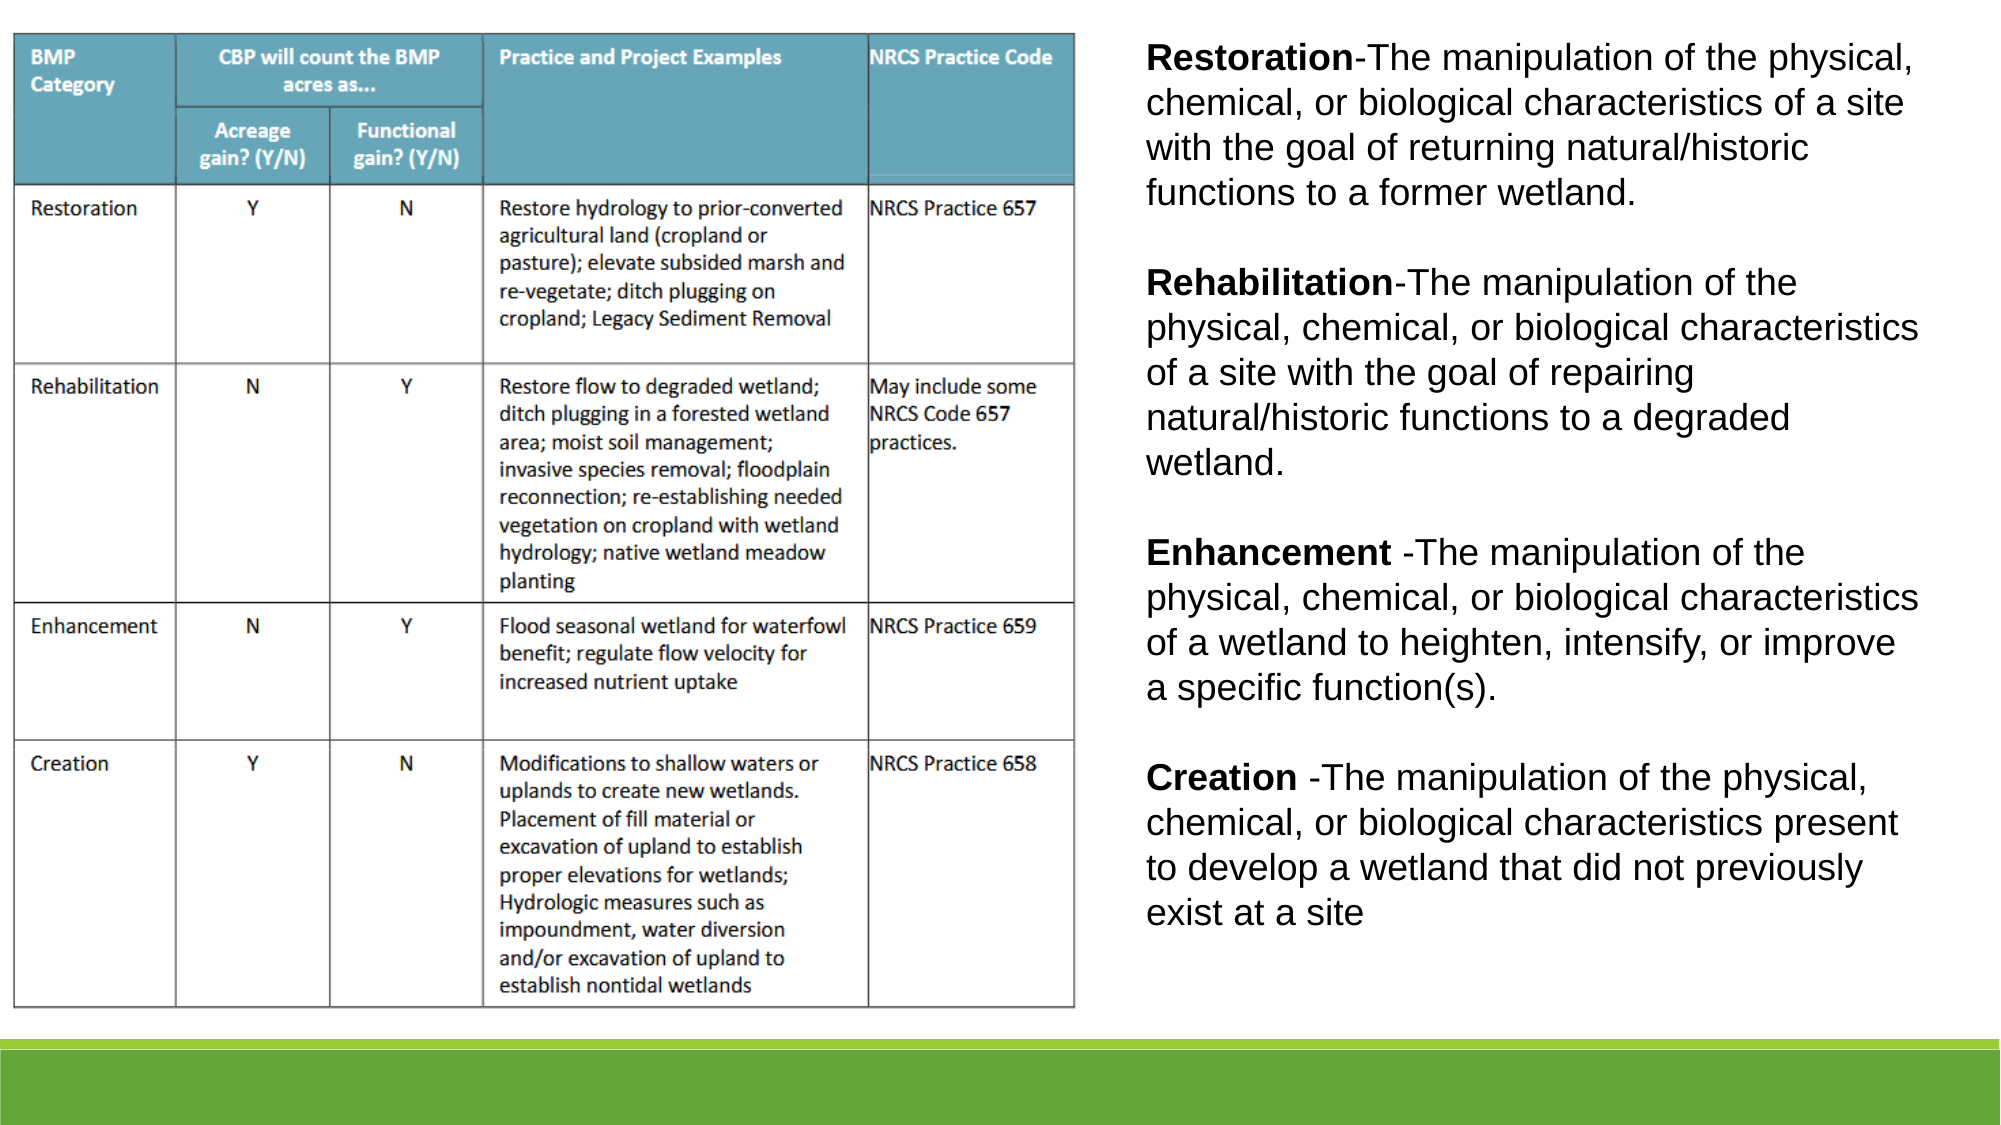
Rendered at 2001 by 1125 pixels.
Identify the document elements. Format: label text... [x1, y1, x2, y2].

text_box Restoration-The manipulation of the physical, chemical, or biological characteristics of a site with the goal of returning natural/historic functions to a former wetland. Rehabilitation-The manipulation of the physical, chemical, or biological characteristics of a site with the goal of repairing natural/historic functions to a degraded wetland. Enhancement -The manipulation of the physical, chemical, or biological characteristics of a wetland to heighten, intensify, or improve a specific function(s). Creation -The manipulation of the physical, chemical, or biological characteristics present to develop a wetland that did not previously exist at a site [1131, 25, 1941, 941]
picture [0, 25, 1098, 1025]
